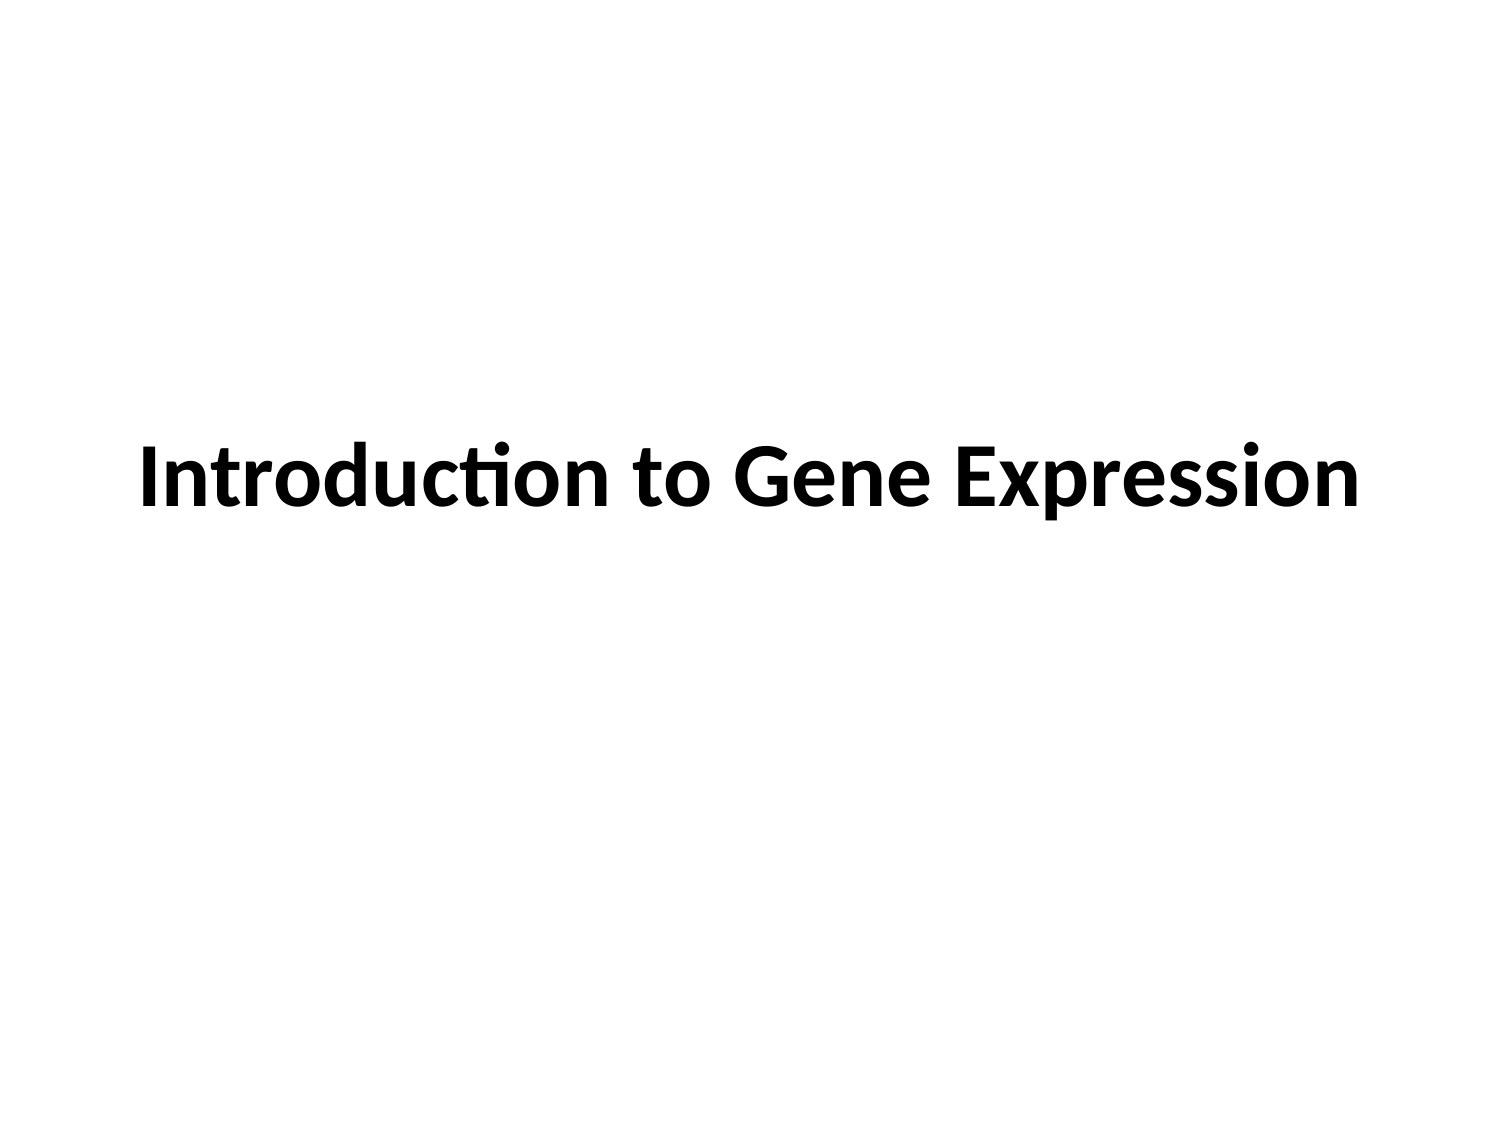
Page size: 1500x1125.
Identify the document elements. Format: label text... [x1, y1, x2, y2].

title Introduction to Gene Expression [112, 349, 1388, 591]
